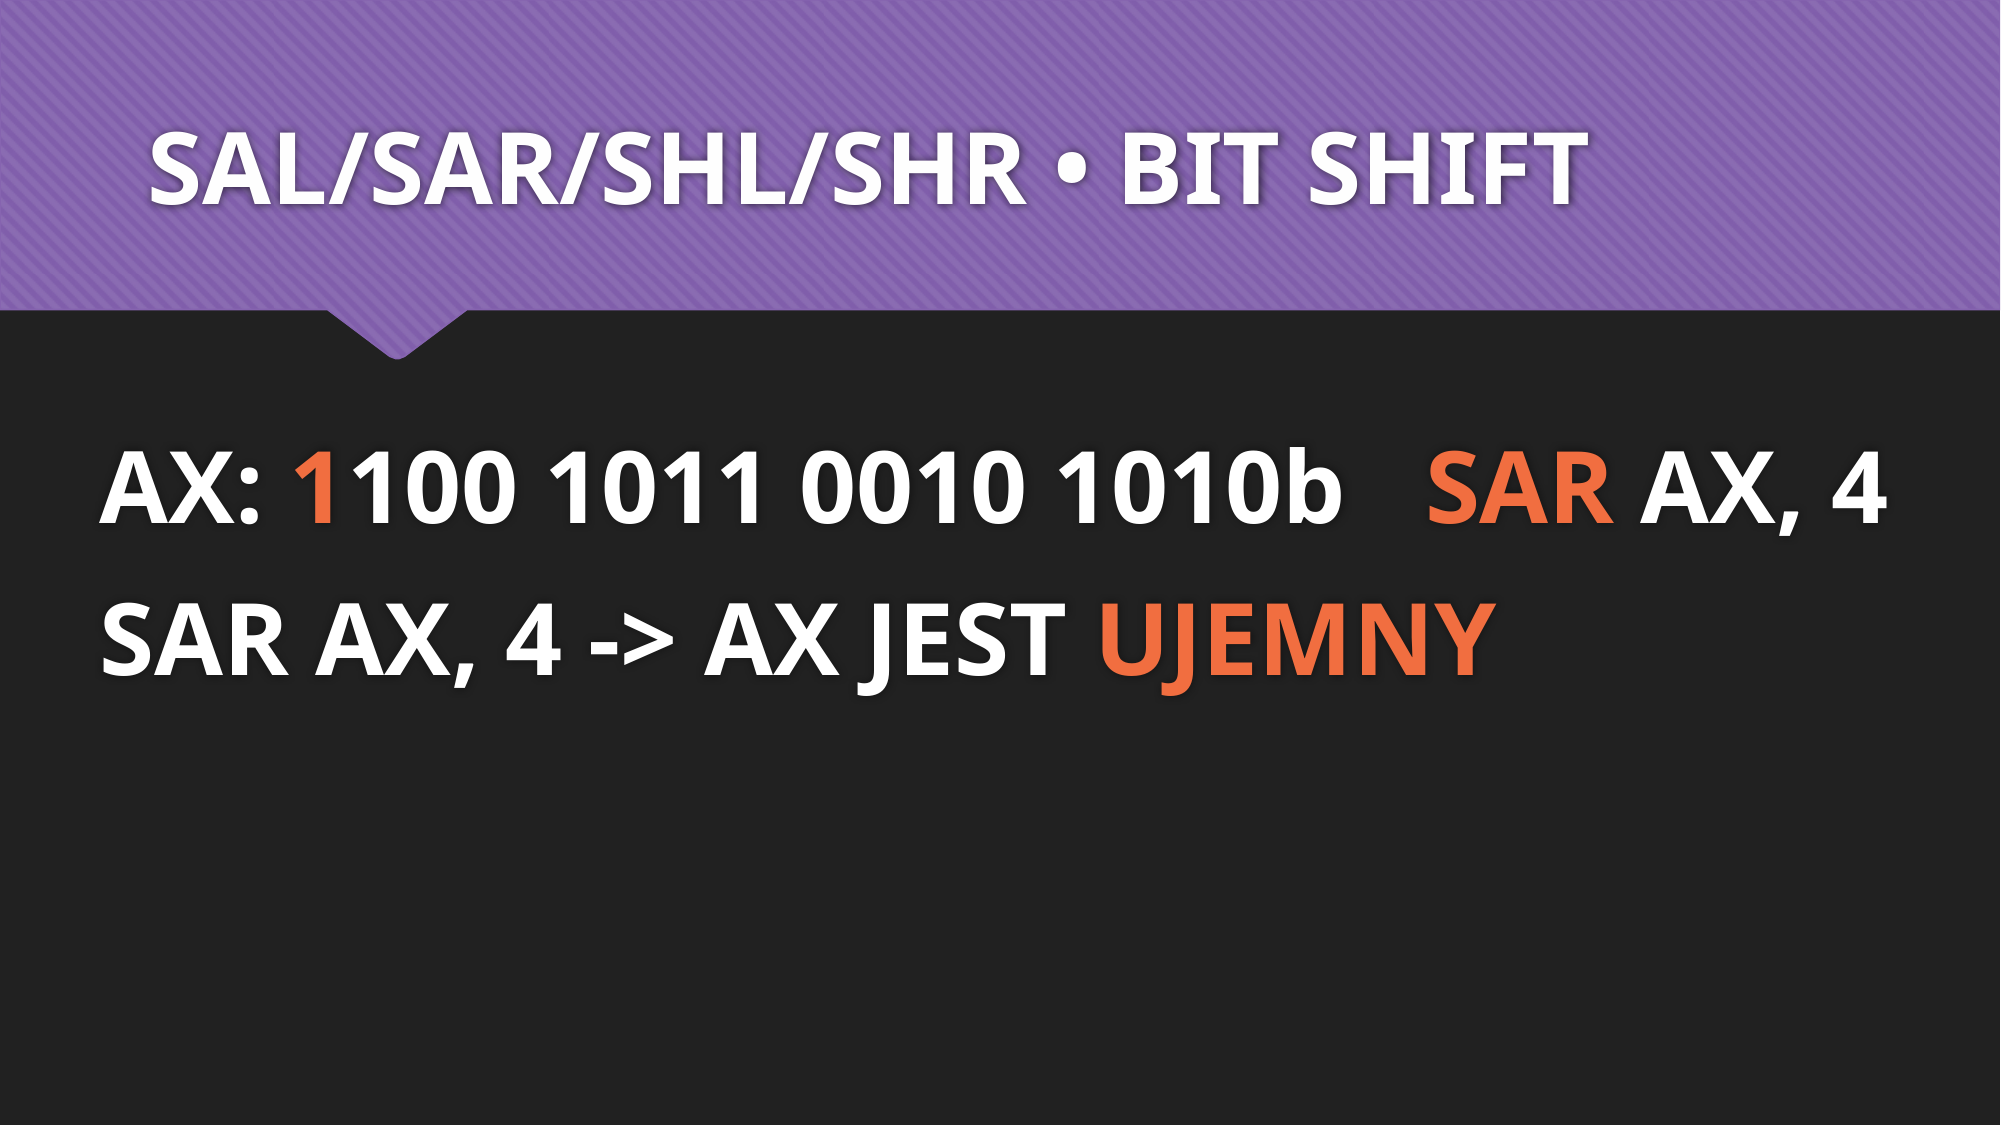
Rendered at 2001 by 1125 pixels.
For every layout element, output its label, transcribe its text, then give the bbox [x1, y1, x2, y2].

title SAL/SAR/SHL/SHR • BIT SHIFT [132, 73, 1868, 233]
list AX: 1100 1011 0010 1010b SAR AX, 4 SAR AX, 4 -> AX JEST UJEMNY [84, 364, 1919, 1060]
